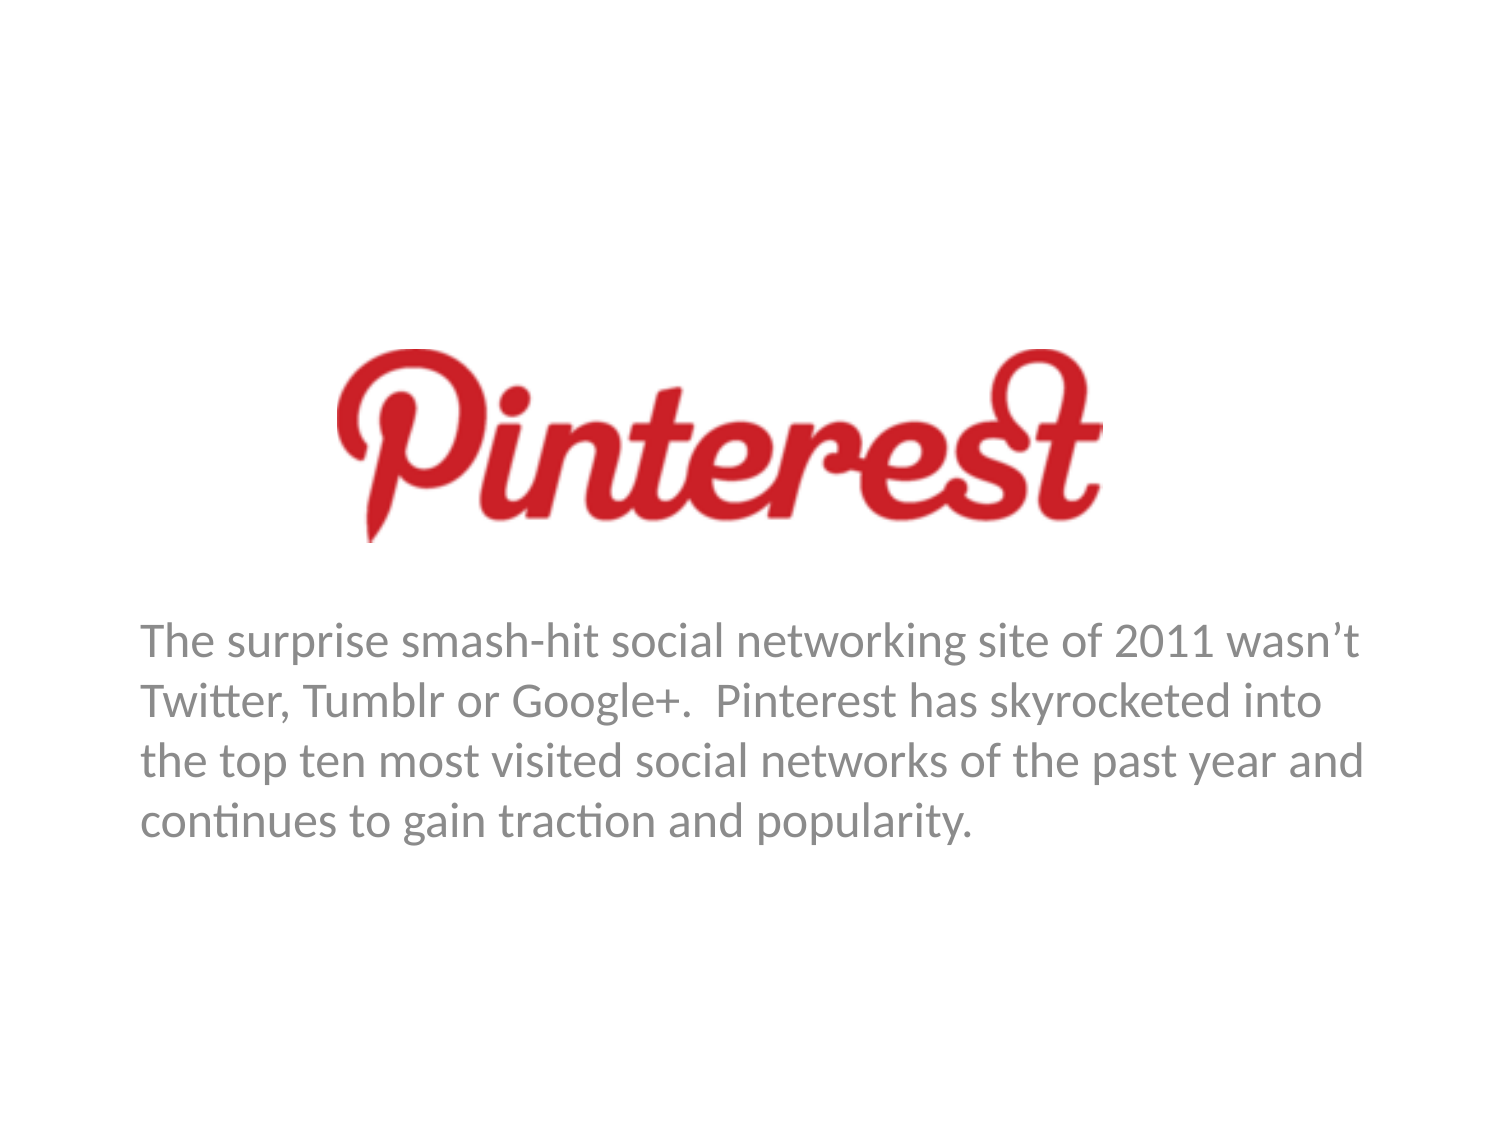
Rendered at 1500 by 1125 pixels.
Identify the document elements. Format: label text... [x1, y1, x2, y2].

subtitle The surprise smash-hit social networking site of 2011 wasn’t Twitter, Tumblr or Google+. Pinterest has skyrocketed into the top ten most visited social networks of the past year and continues to gain traction and popularity. [125, 600, 1400, 888]
picture [337, 348, 1103, 544]
